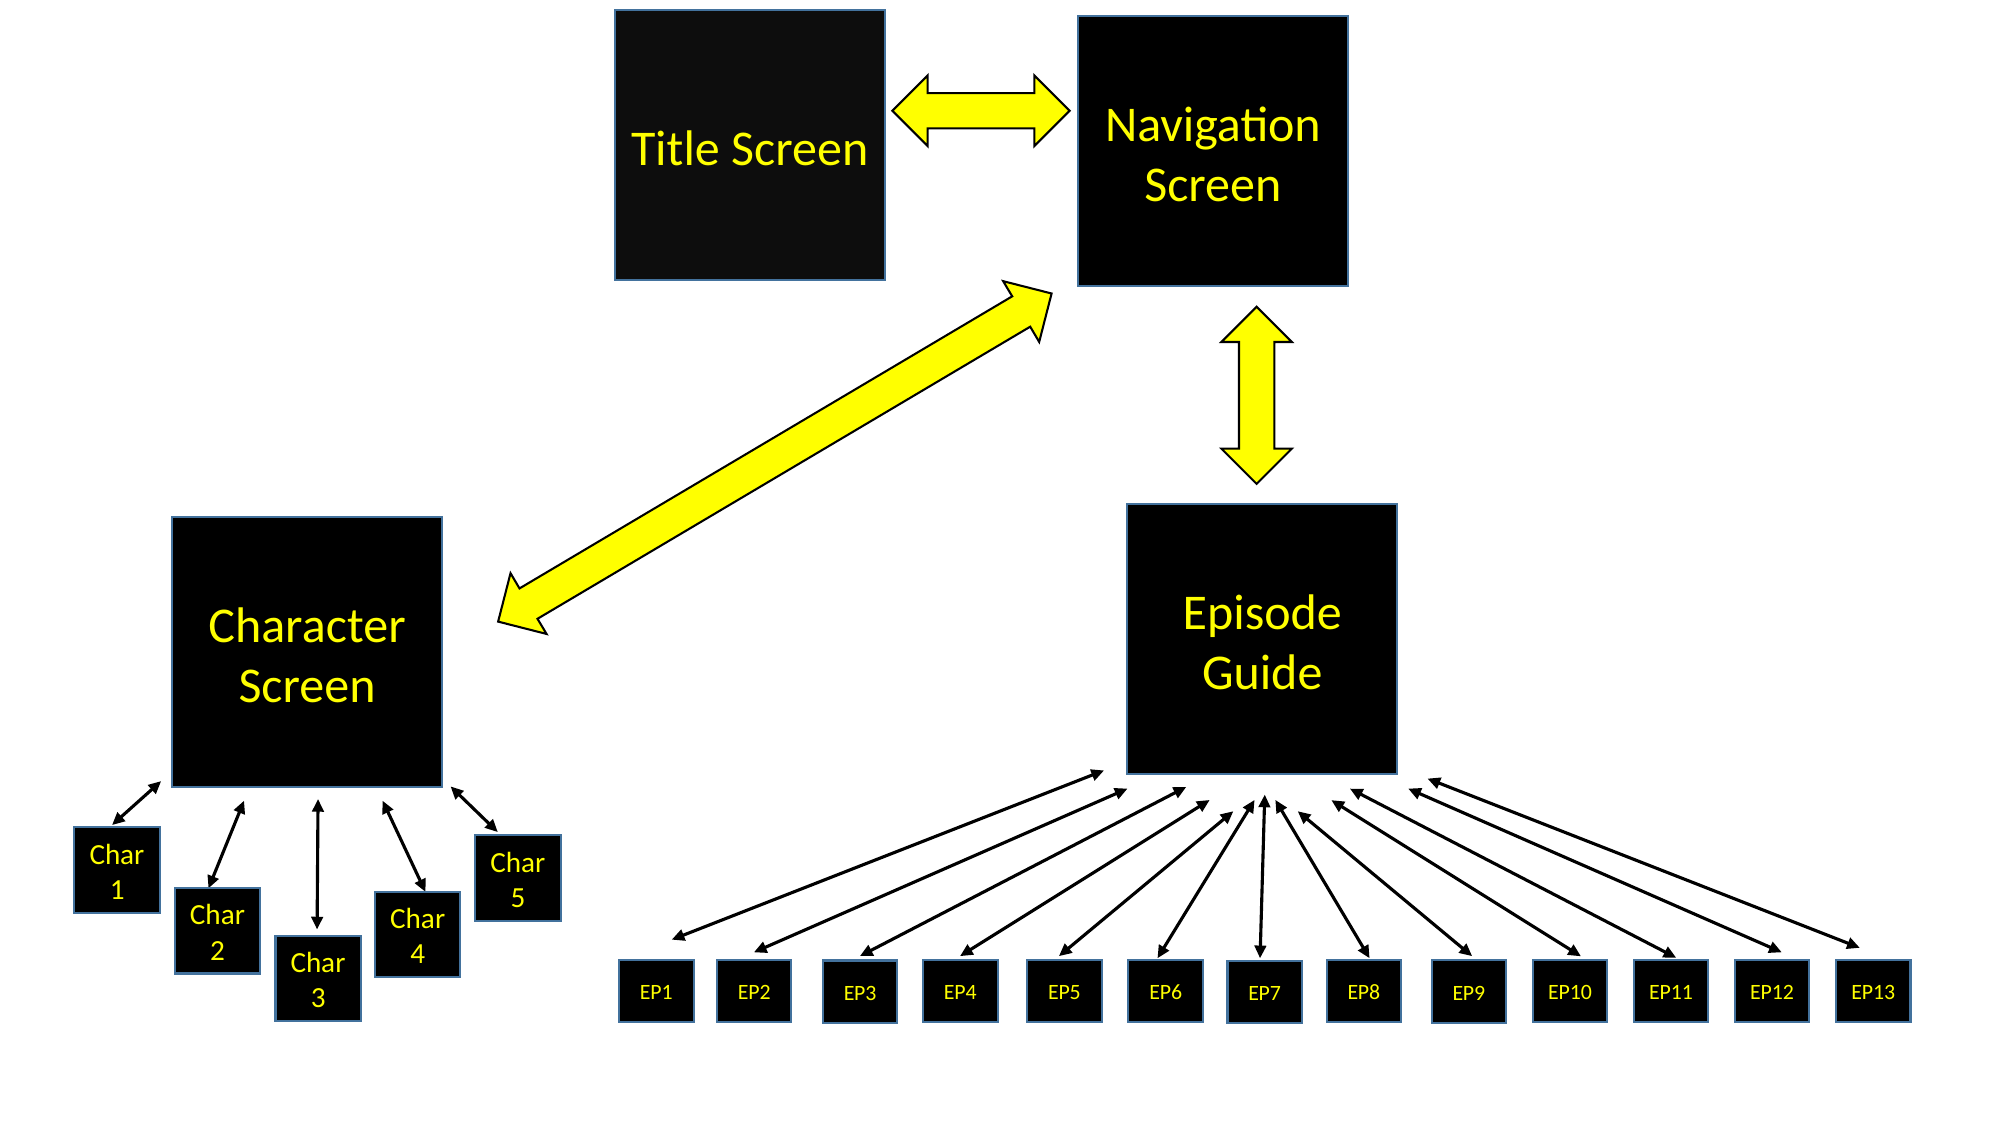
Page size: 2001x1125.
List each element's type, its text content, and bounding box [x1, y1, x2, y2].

text_box EP4 [922, 959, 999, 1023]
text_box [1275, 800, 1350, 958]
text_box Character Screen [171, 516, 443, 788]
text_box Navigation Screen [1077, 15, 1349, 287]
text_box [1157, 800, 1255, 958]
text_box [1297, 811, 1331, 956]
text_box EP10 [1532, 959, 1608, 1023]
text_box EP3 [822, 959, 898, 1024]
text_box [382, 800, 426, 892]
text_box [208, 800, 244, 889]
text_box EP11 [1633, 959, 1709, 1023]
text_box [112, 781, 161, 825]
text_box [890, 72, 1072, 149]
text_box EP9 [1431, 959, 1507, 1024]
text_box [450, 786, 498, 832]
text_box [496, 279, 1053, 636]
text_box EP2 [716, 959, 792, 1023]
text_box EP8 [1326, 959, 1402, 1023]
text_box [1059, 811, 1157, 956]
text_box EP6 [1127, 959, 1204, 1023]
text_box Char2 [174, 887, 261, 975]
text_box EP7 [1226, 960, 1303, 1024]
text_box Char4 [374, 891, 461, 978]
text_box Title Screen [614, 9, 886, 281]
text_box Char5 [474, 834, 562, 922]
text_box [1331, 800, 1350, 957]
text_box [1408, 788, 1782, 953]
text_box Char1 [73, 826, 161, 914]
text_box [960, 800, 1157, 956]
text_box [1350, 788, 1676, 958]
text_box Char3 [274, 935, 362, 1022]
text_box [754, 788, 860, 953]
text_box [672, 770, 1104, 940]
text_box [860, 786, 1186, 956]
text_box EP1 [618, 959, 695, 1023]
text_box [1218, 305, 1295, 486]
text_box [1427, 778, 1860, 948]
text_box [1259, 794, 1265, 958]
text_box EP12 [1734, 959, 1810, 1023]
text_box EP13 [1835, 959, 1912, 1023]
text_box Episode Guide [1126, 503, 1398, 775]
text_box EP5 [1026, 959, 1103, 1023]
